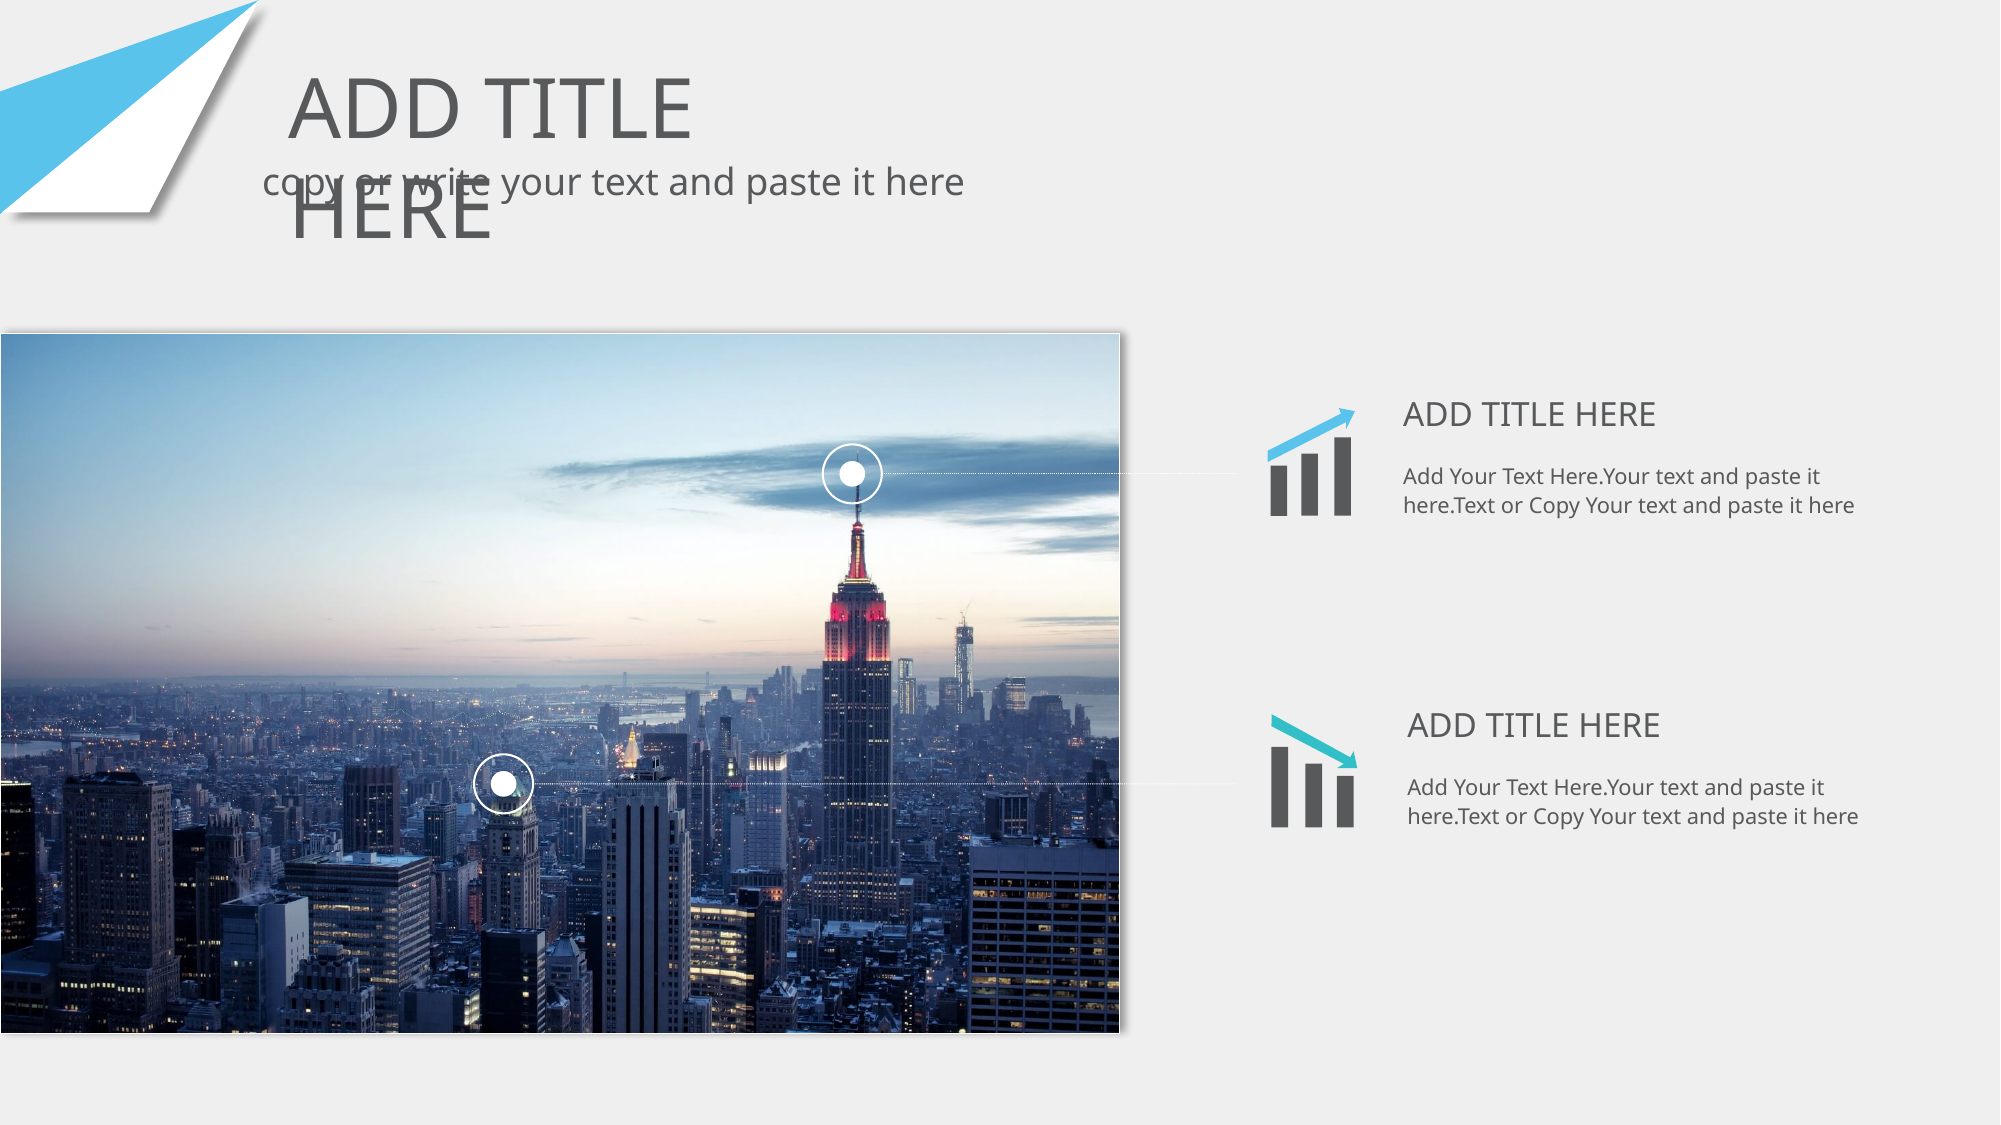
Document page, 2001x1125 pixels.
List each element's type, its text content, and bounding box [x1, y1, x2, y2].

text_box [1267, 408, 1355, 516]
picture [0, 333, 1120, 1034]
text_box ADD TITLE HERE [1392, 673, 1718, 752]
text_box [273, 48, 955, 212]
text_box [474, 754, 1237, 814]
text_box Add Your Text Here.Your text and paste it here.Text or Copy Your text and paste it here [1388, 452, 1885, 590]
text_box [0, 0, 260, 215]
text_box ADD TITLE HERE [1388, 362, 1714, 441]
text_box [822, 444, 1237, 504]
text_box Add Your Text Here.Your text and paste it here.Text or Copy Your text and paste it here [1392, 763, 1886, 901]
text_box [1271, 714, 1358, 828]
